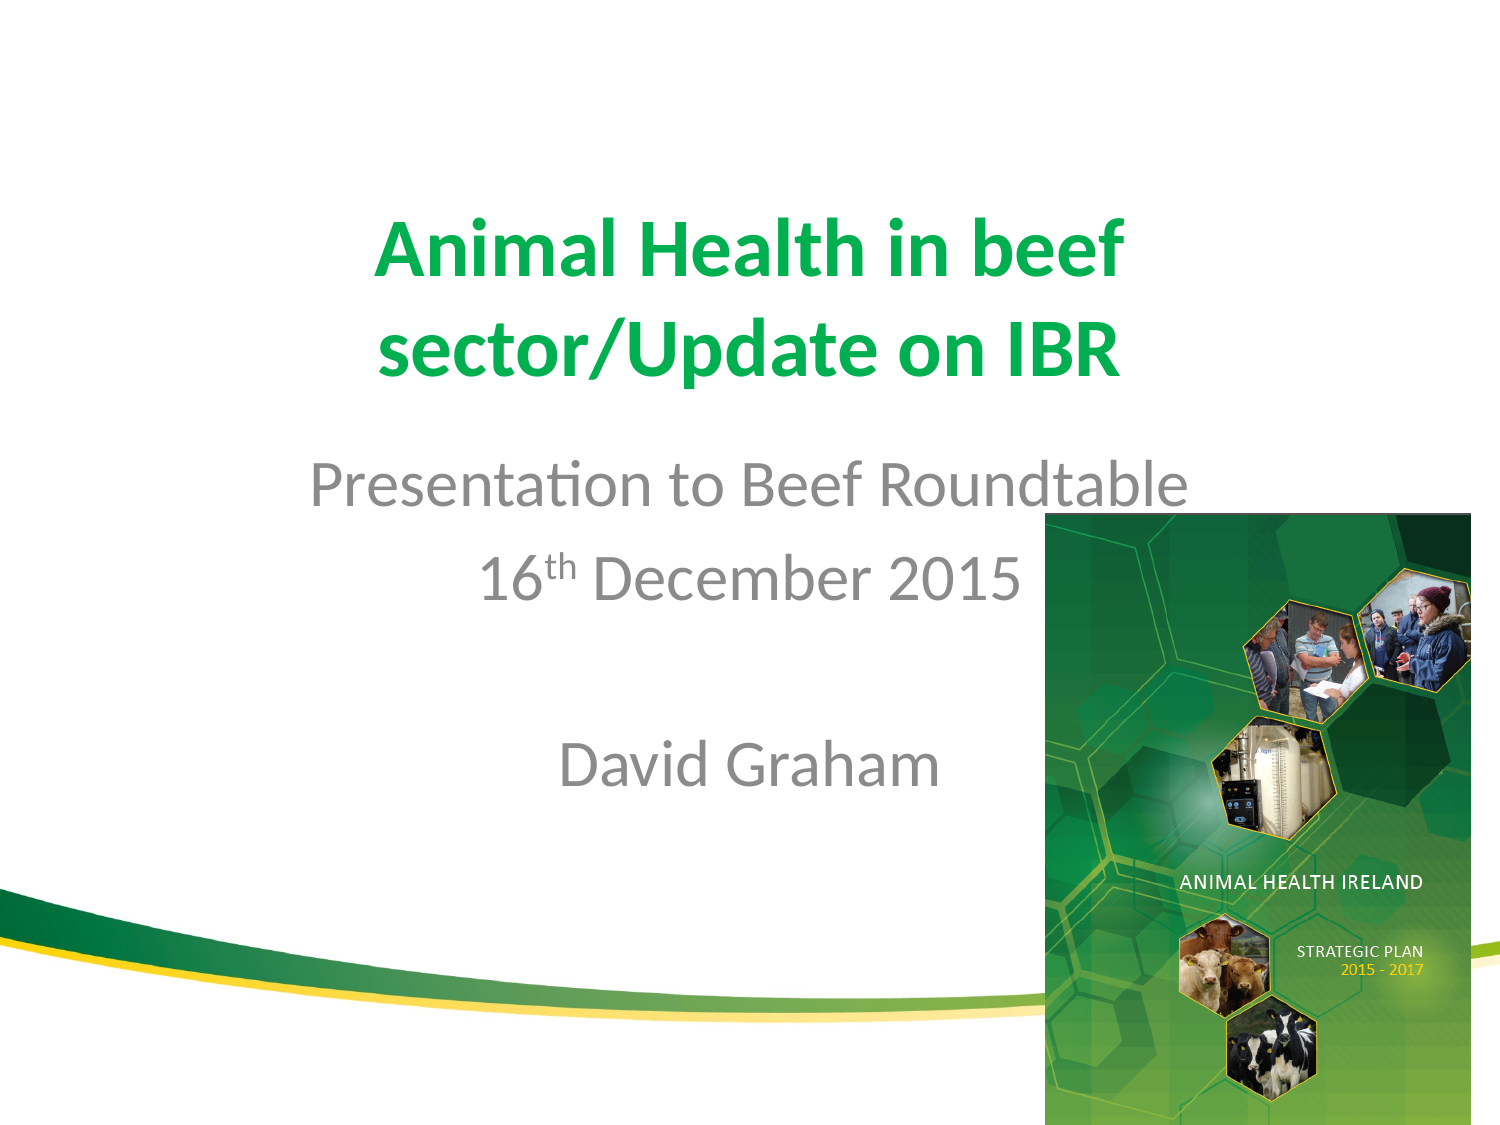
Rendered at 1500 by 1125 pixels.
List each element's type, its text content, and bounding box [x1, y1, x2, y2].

subtitle Presentation to Beef Roundtable 16th December 2015 David Graham [225, 432, 1275, 721]
title Animal Health in beef sector/Update on IBR [112, 172, 1388, 414]
picture [0, 513, 1500, 1125]
